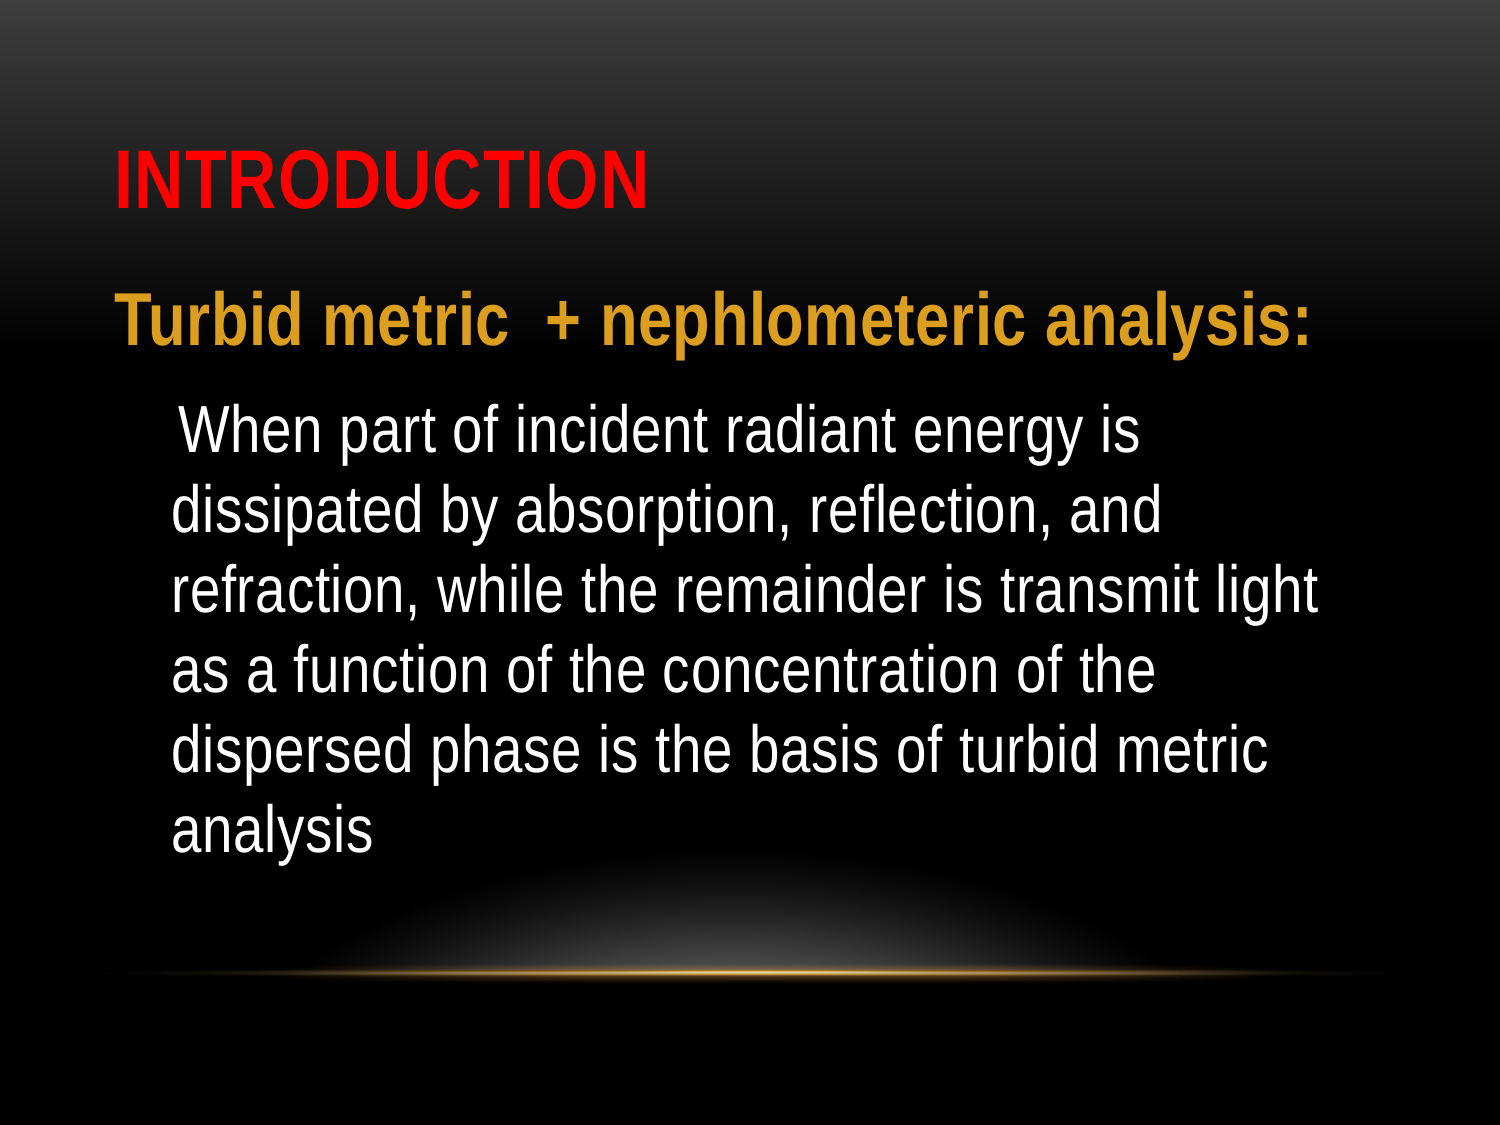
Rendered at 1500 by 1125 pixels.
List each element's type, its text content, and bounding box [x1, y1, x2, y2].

title introduction [99, 45, 1400, 233]
picture [0, 0, 1500, 1125]
list Turbid metric + nephlometeric analysis: When part of incident radiant energy is dissipated by absorption, reflection, and refraction, while the remainder is transmit light as a function of the concentration of the dispersed phase is the basis of turbid metric analysis [99, 262, 1400, 938]
